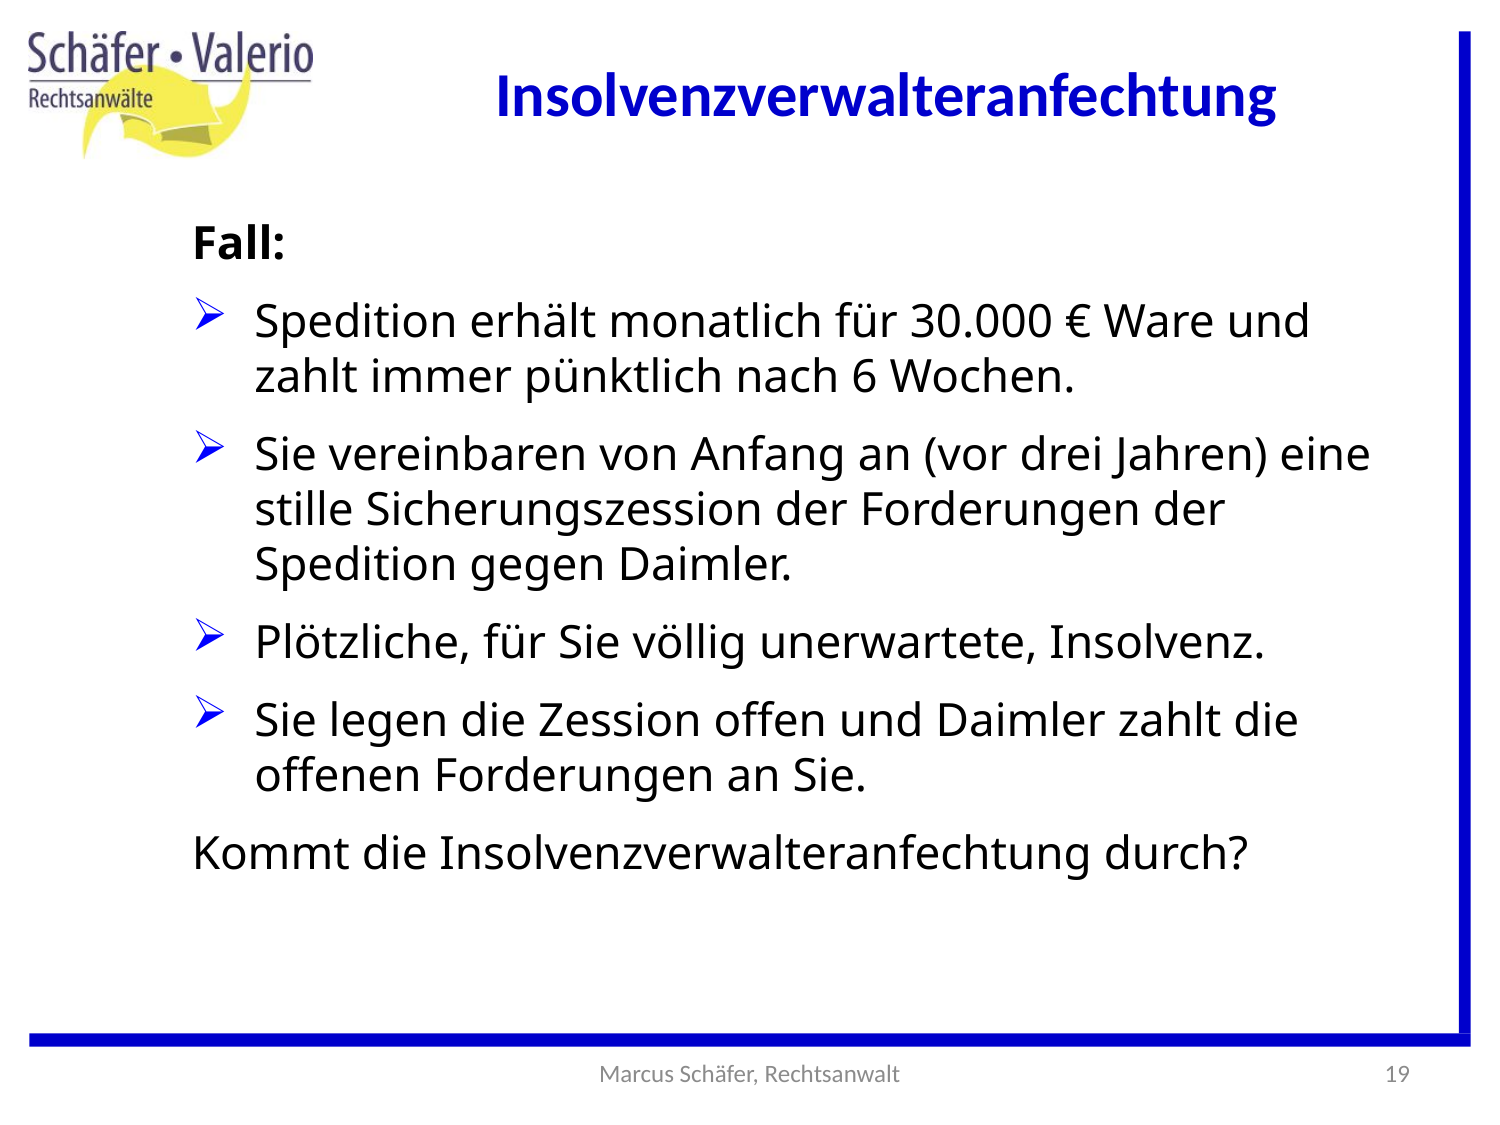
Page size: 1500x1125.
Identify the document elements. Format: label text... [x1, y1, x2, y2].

picture [28, 31, 314, 160]
slide_number 19 [1074, 1055, 1425, 1103]
footer Marcus Schäfer, Rechtsanwalt [512, 1055, 988, 1103]
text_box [29, 31, 1471, 1048]
